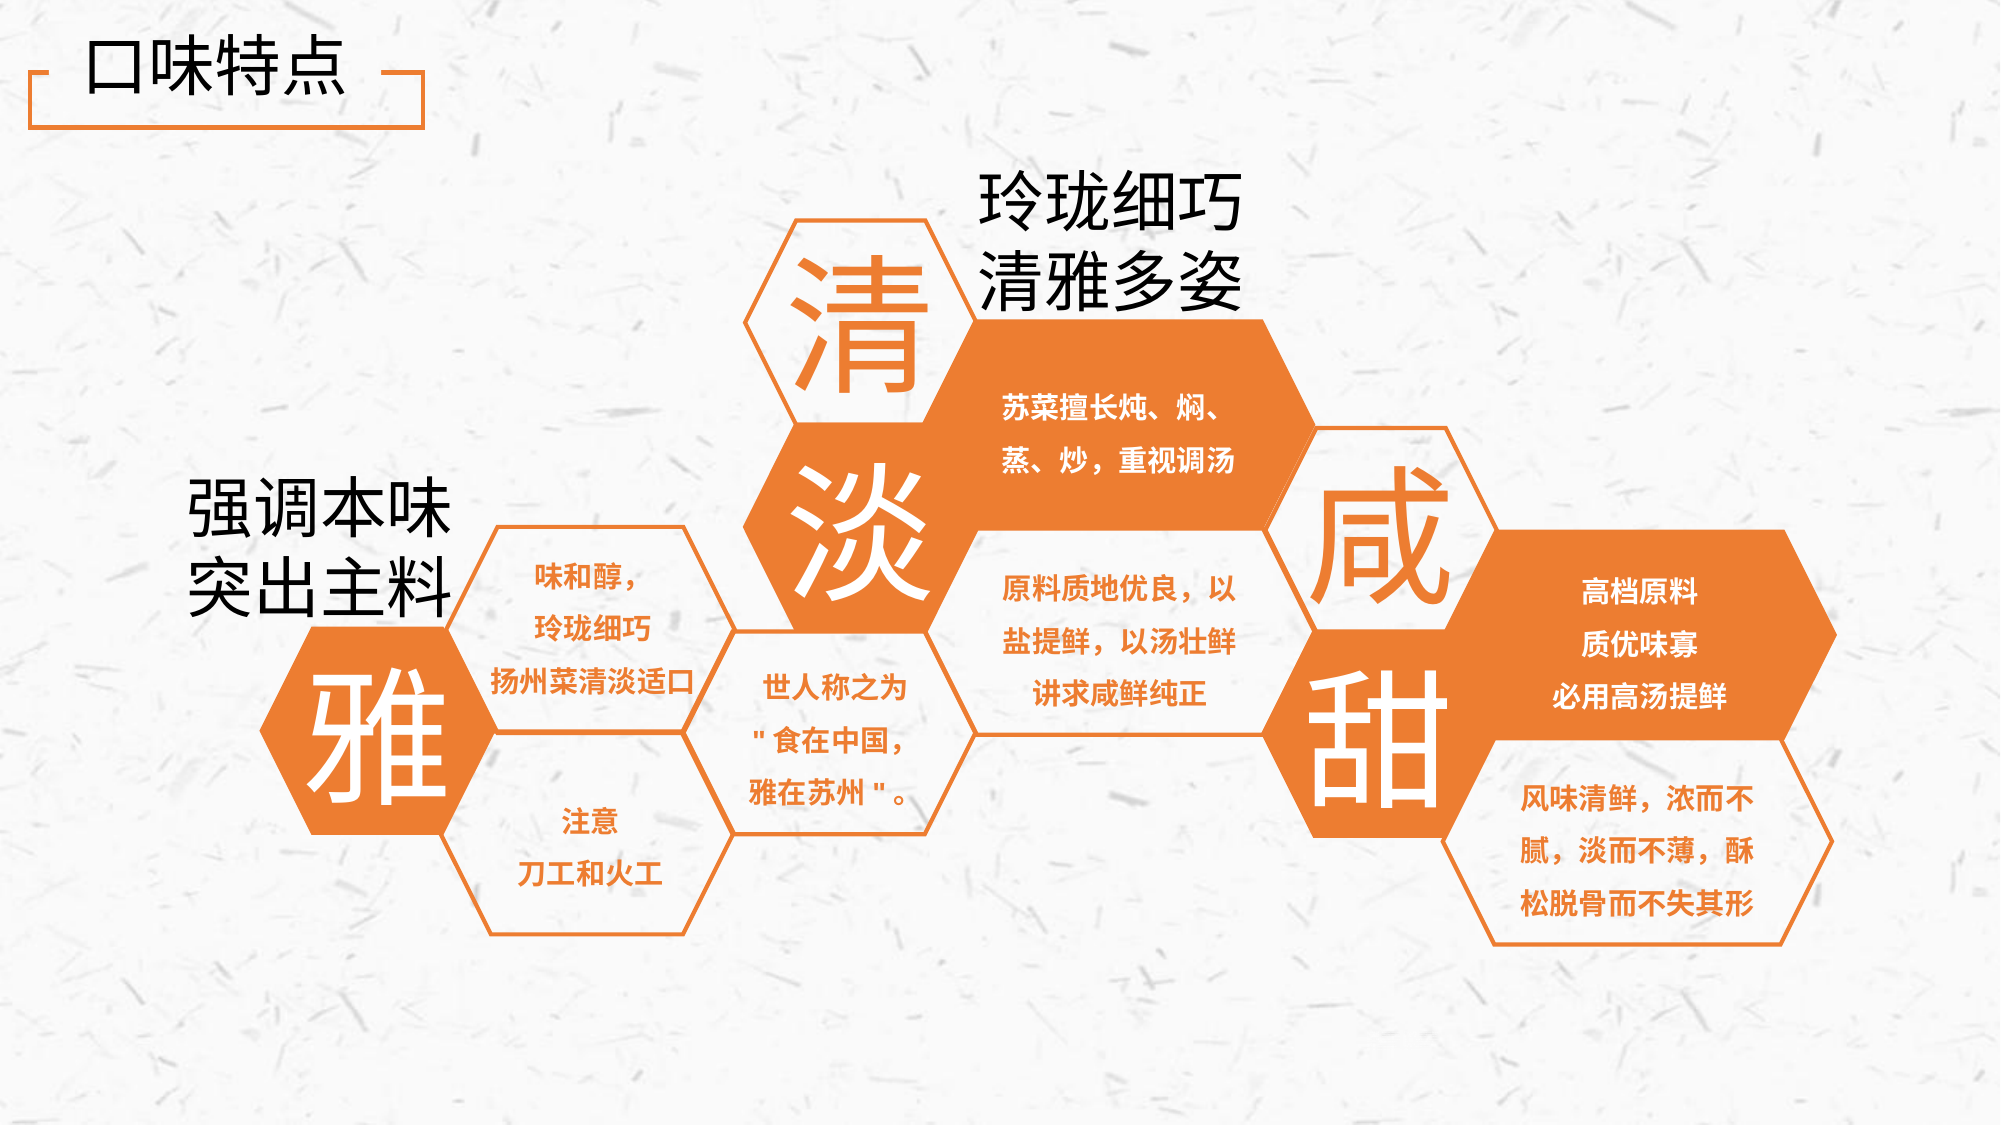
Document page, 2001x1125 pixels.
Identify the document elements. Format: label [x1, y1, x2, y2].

text_box [30, 0, 424, 128]
picture [0, 0, 2001, 1125]
text_box [171, 152, 1835, 945]
